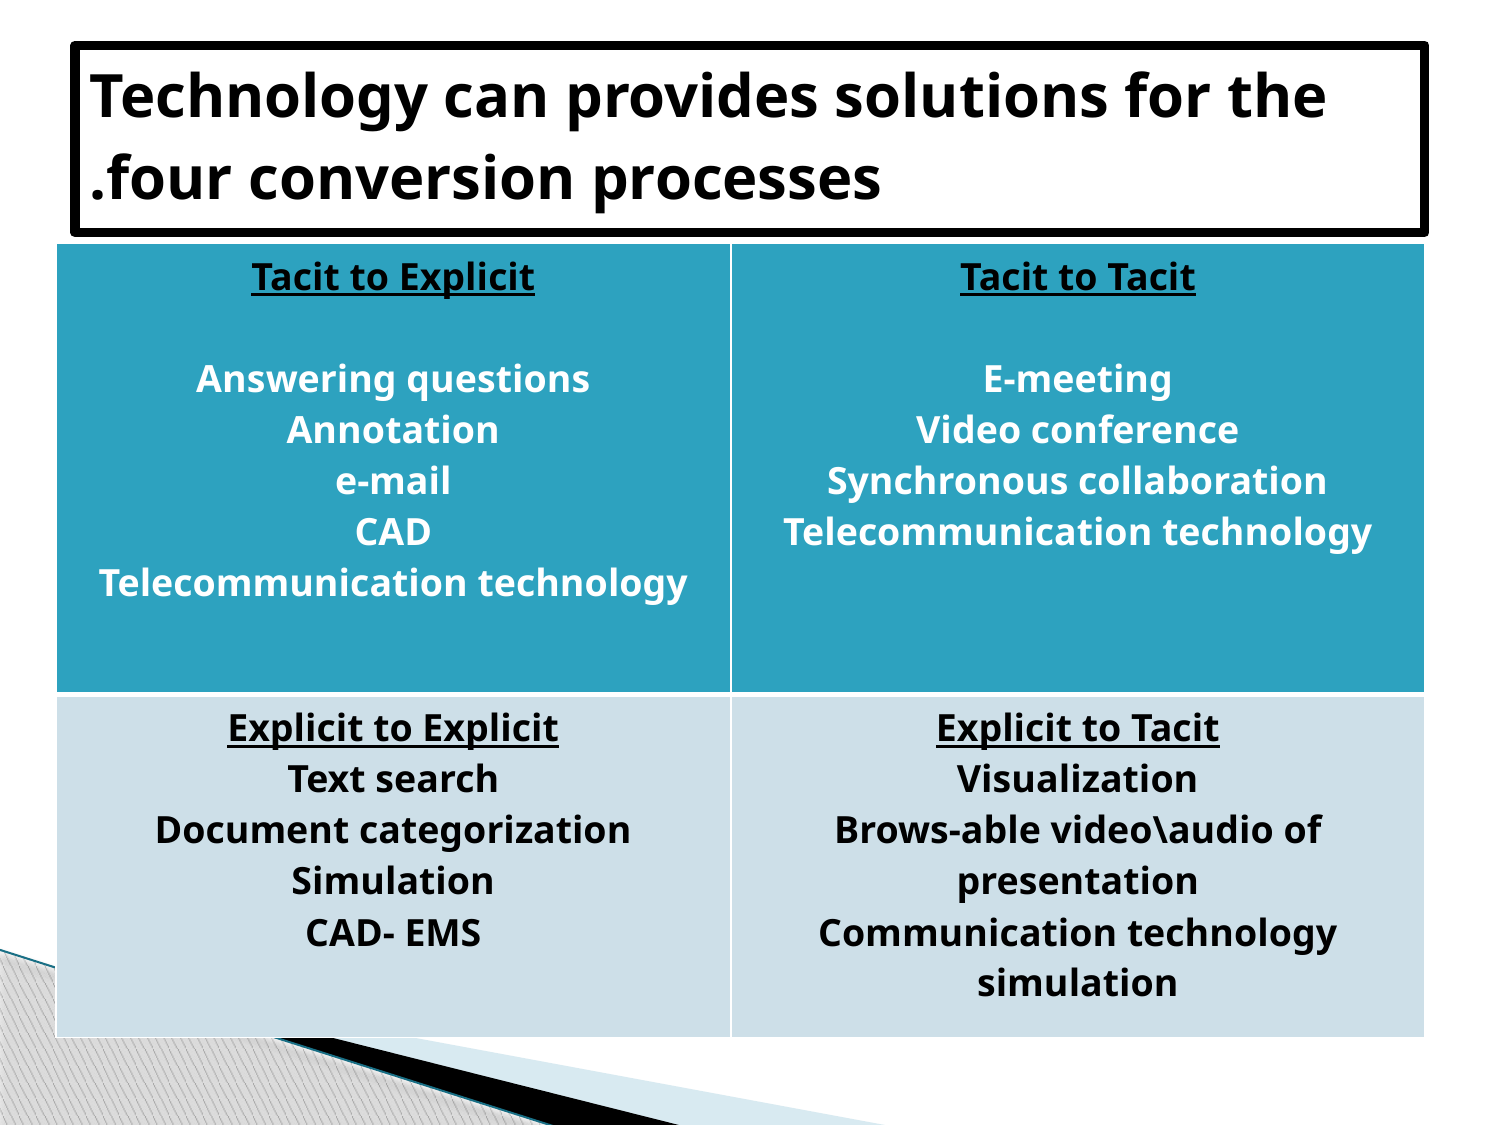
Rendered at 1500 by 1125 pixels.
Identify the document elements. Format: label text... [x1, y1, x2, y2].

table_header Tacit to Explicit Answering questions Annotation e-mail CAD Telecommunication technology [57, 244, 730, 692]
title Technology can provides solutions for the four conversion processes. [70, 41, 1429, 237]
table_header Tacit to Tacit E-meeting Video conference Synchronous collaboration Telecommunication technology [732, 244, 1424, 692]
table_cell Explicit to Explicit Text search Document categorization Simulation CAD- EMS [57, 697, 730, 1037]
table_cell Explicit to Tacit Visualization Brows-able video\audio of presentation Communication technology simulation [732, 697, 1424, 1037]
